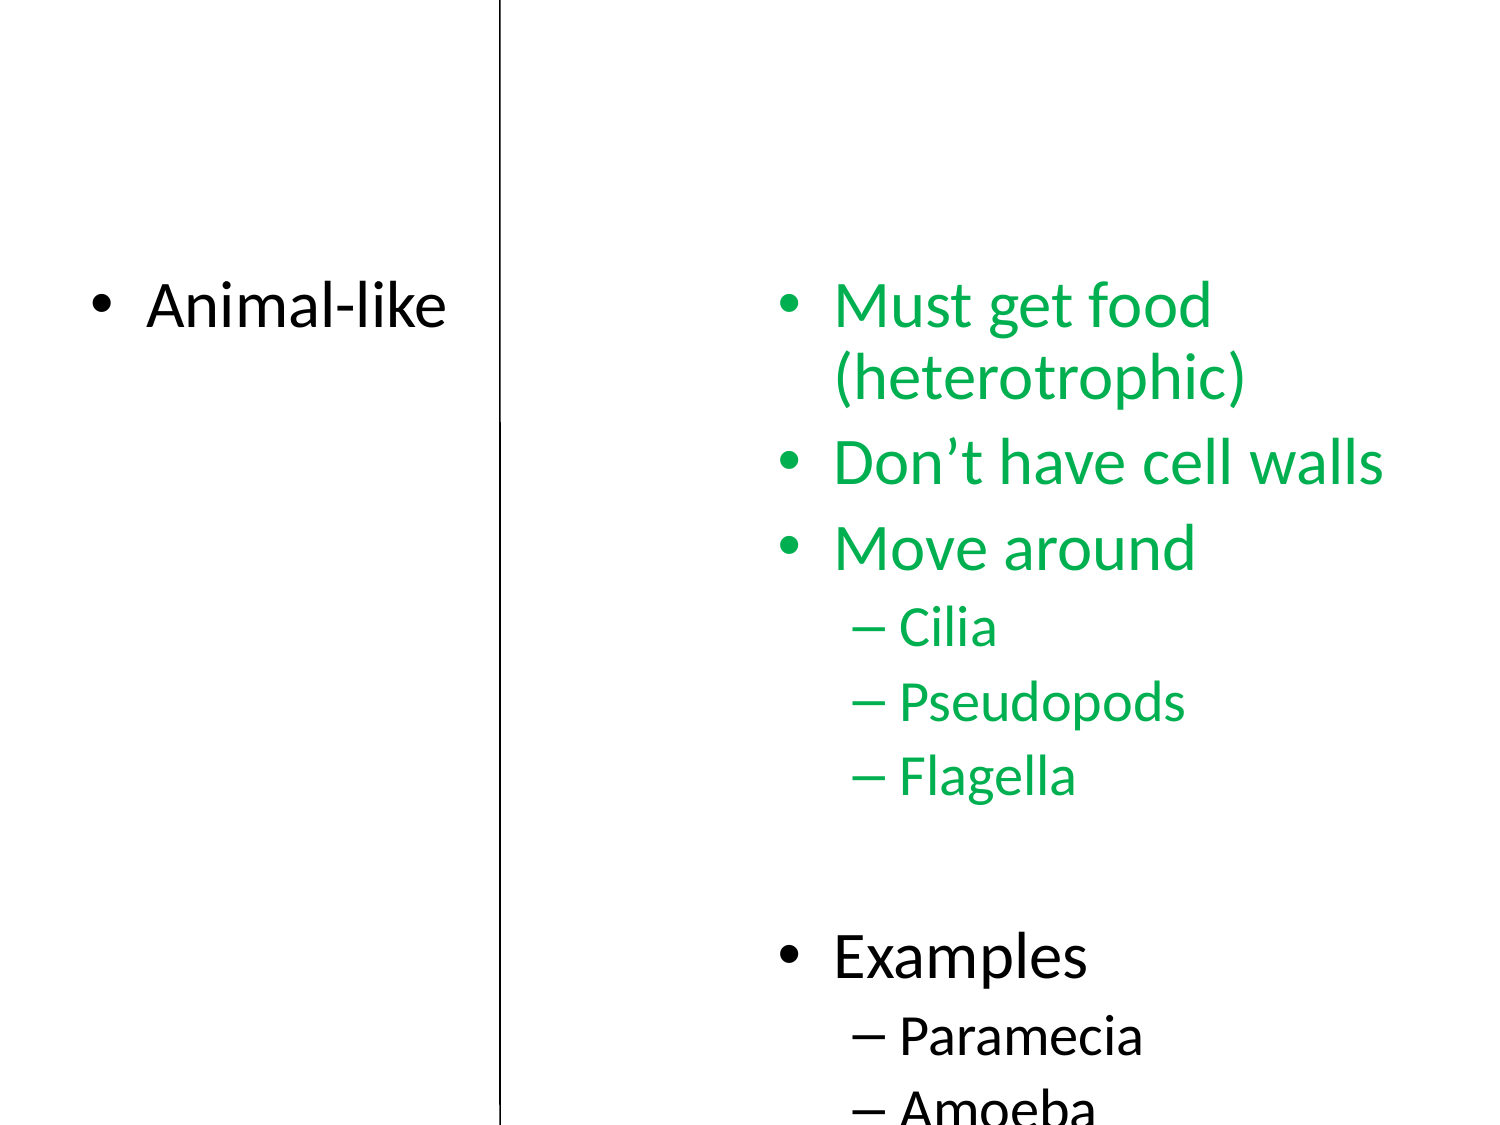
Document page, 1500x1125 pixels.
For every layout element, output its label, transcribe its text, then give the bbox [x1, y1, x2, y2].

list Animal-like [75, 262, 762, 1005]
list Must get food (heterotrophic) Don’t have cell walls Move around Cilia Pseudopods Flagella Examples Paramecia Amoeba [762, 262, 1425, 1100]
